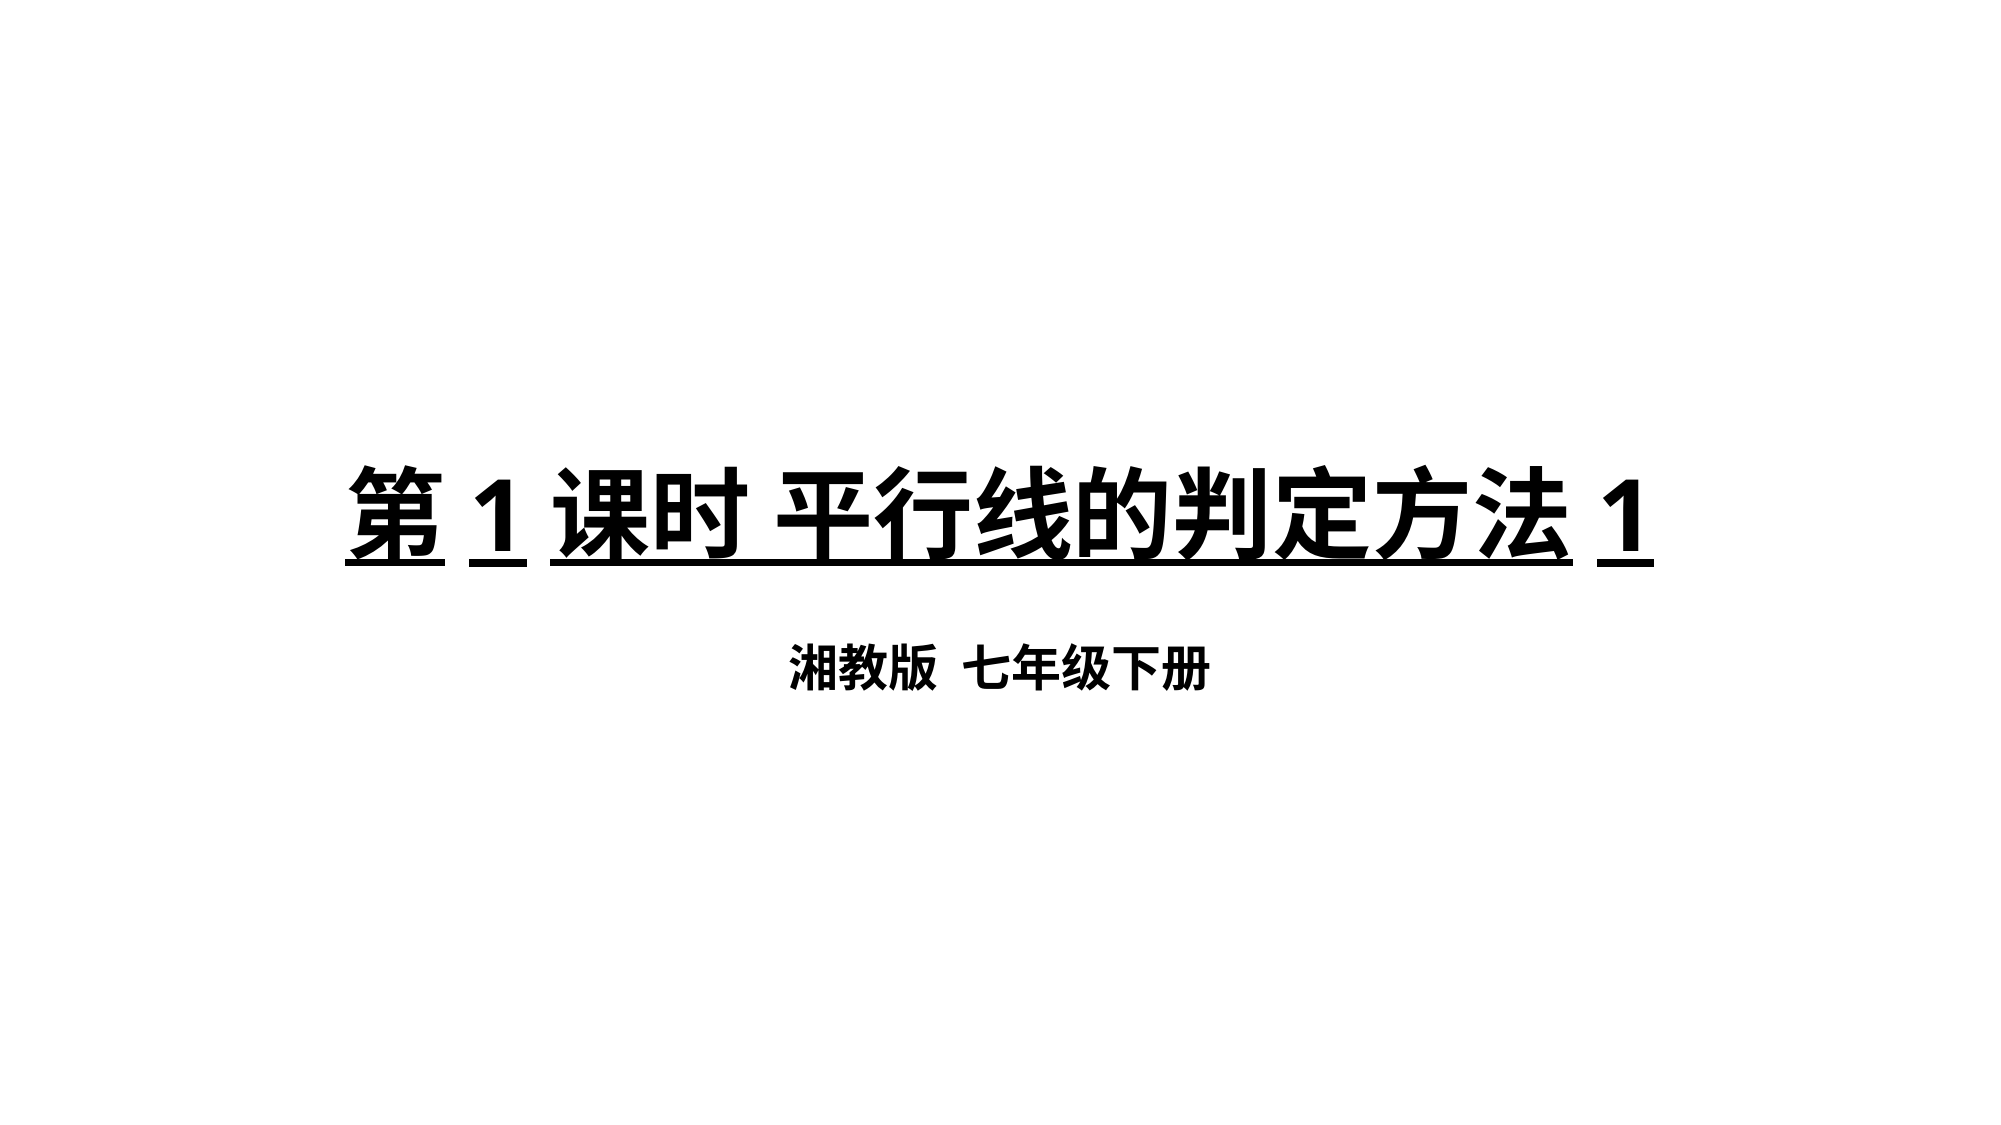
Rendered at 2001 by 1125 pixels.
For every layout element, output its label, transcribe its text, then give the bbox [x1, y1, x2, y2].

text_box 湘教版 七年级下册 [249, 629, 1750, 704]
text_box 第1课时 平行线的判定方法1 [249, 444, 1750, 579]
